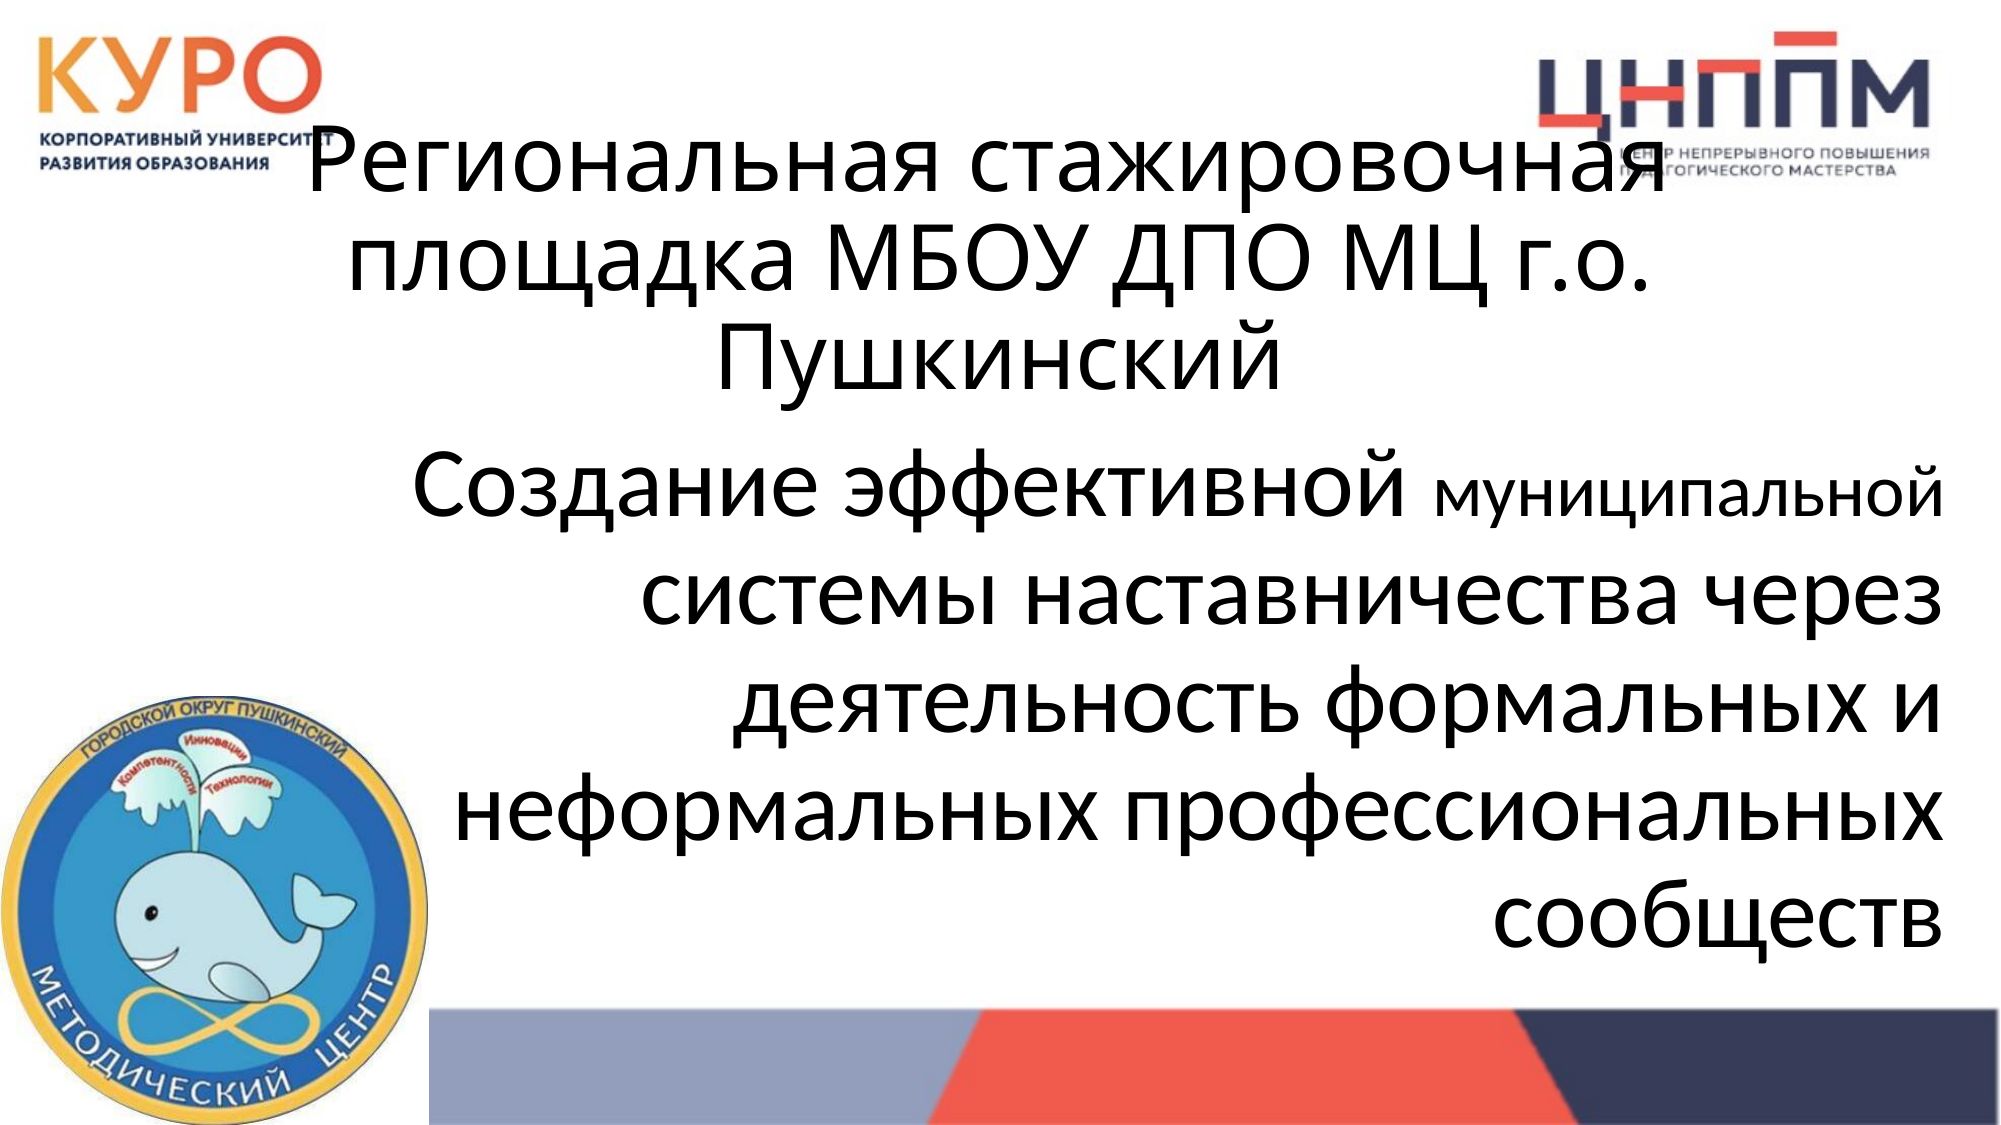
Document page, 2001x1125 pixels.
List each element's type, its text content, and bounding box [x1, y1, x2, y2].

list Создание эффективной муниципальной системы наставничества через деятельность формальных и неформальных профессиональных сообществ [137, 422, 1962, 1014]
title Региональная стажировочная площадка МБОУ ДПО МЦ г.о. Пушкинский [137, 151, 1863, 370]
picture [0, 0, 2001, 1125]
